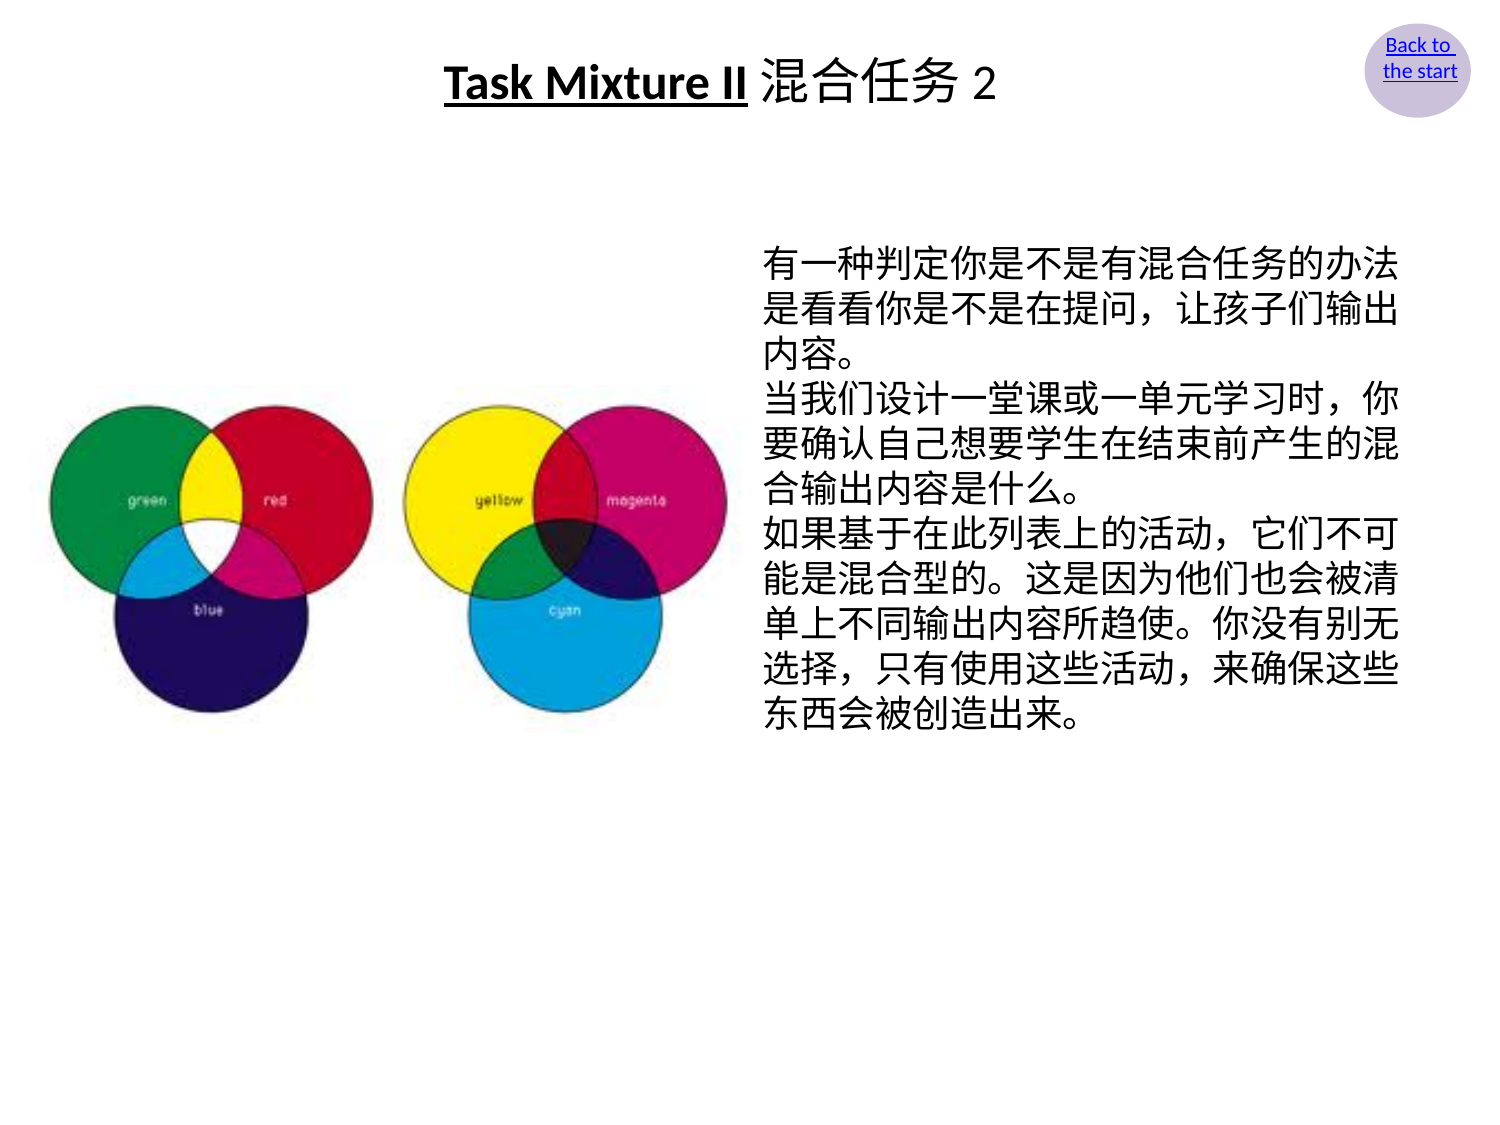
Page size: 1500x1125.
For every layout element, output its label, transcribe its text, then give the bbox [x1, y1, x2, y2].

text_box 有一种判定你是不是有混合任务的办法是看看你是不是在提问，让孩子们输出内容。 当我们设计一堂课或一单元学习时，你要确认自己想要学生在结束前产生的混合输出内容是什么。 如果基于在此列表上的活动，它们不可能是混合型的。这是因为他们也会被清单上不同输出内容所趋使。你没有别无选择，只有使用这些活动，来确保这些东西会被创造出来。 [747, 233, 1433, 788]
picture [29, 385, 748, 733]
text_box Task Mixture II混合任务2 [218, 42, 1223, 118]
text_box [1367, 91, 1468, 120]
text_box Back to the start [1359, 23, 1483, 91]
